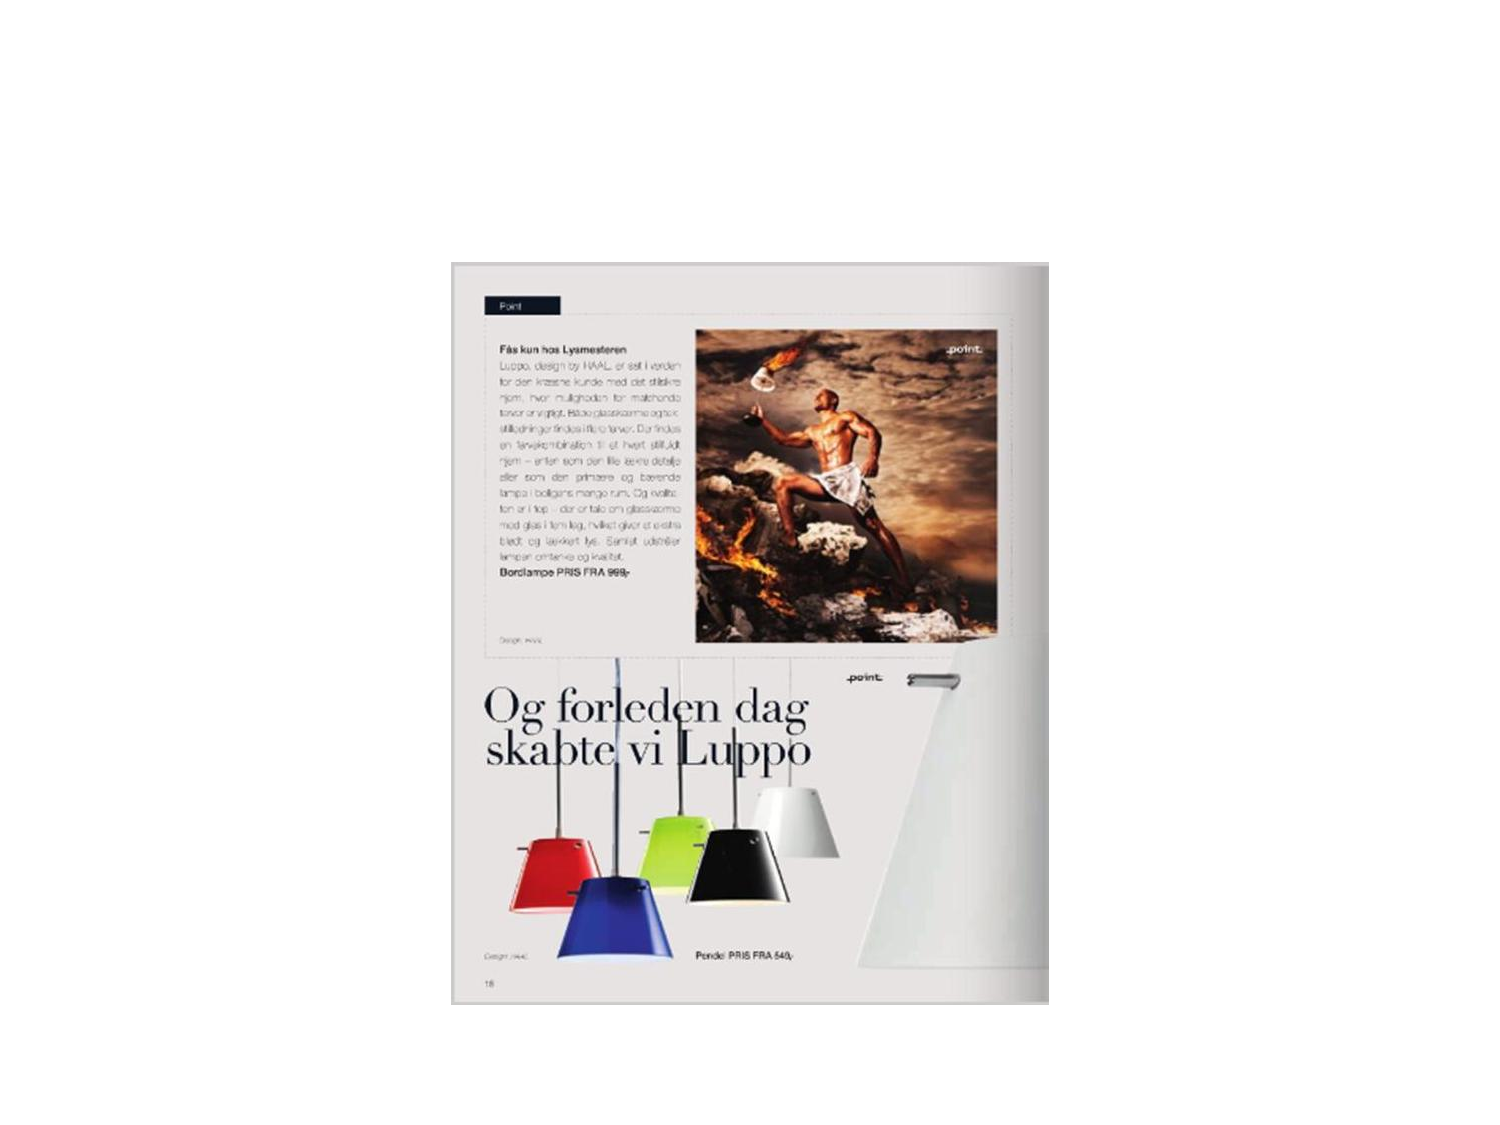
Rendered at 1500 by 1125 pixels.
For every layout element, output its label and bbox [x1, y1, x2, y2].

list [74, 262, 1426, 1006]
